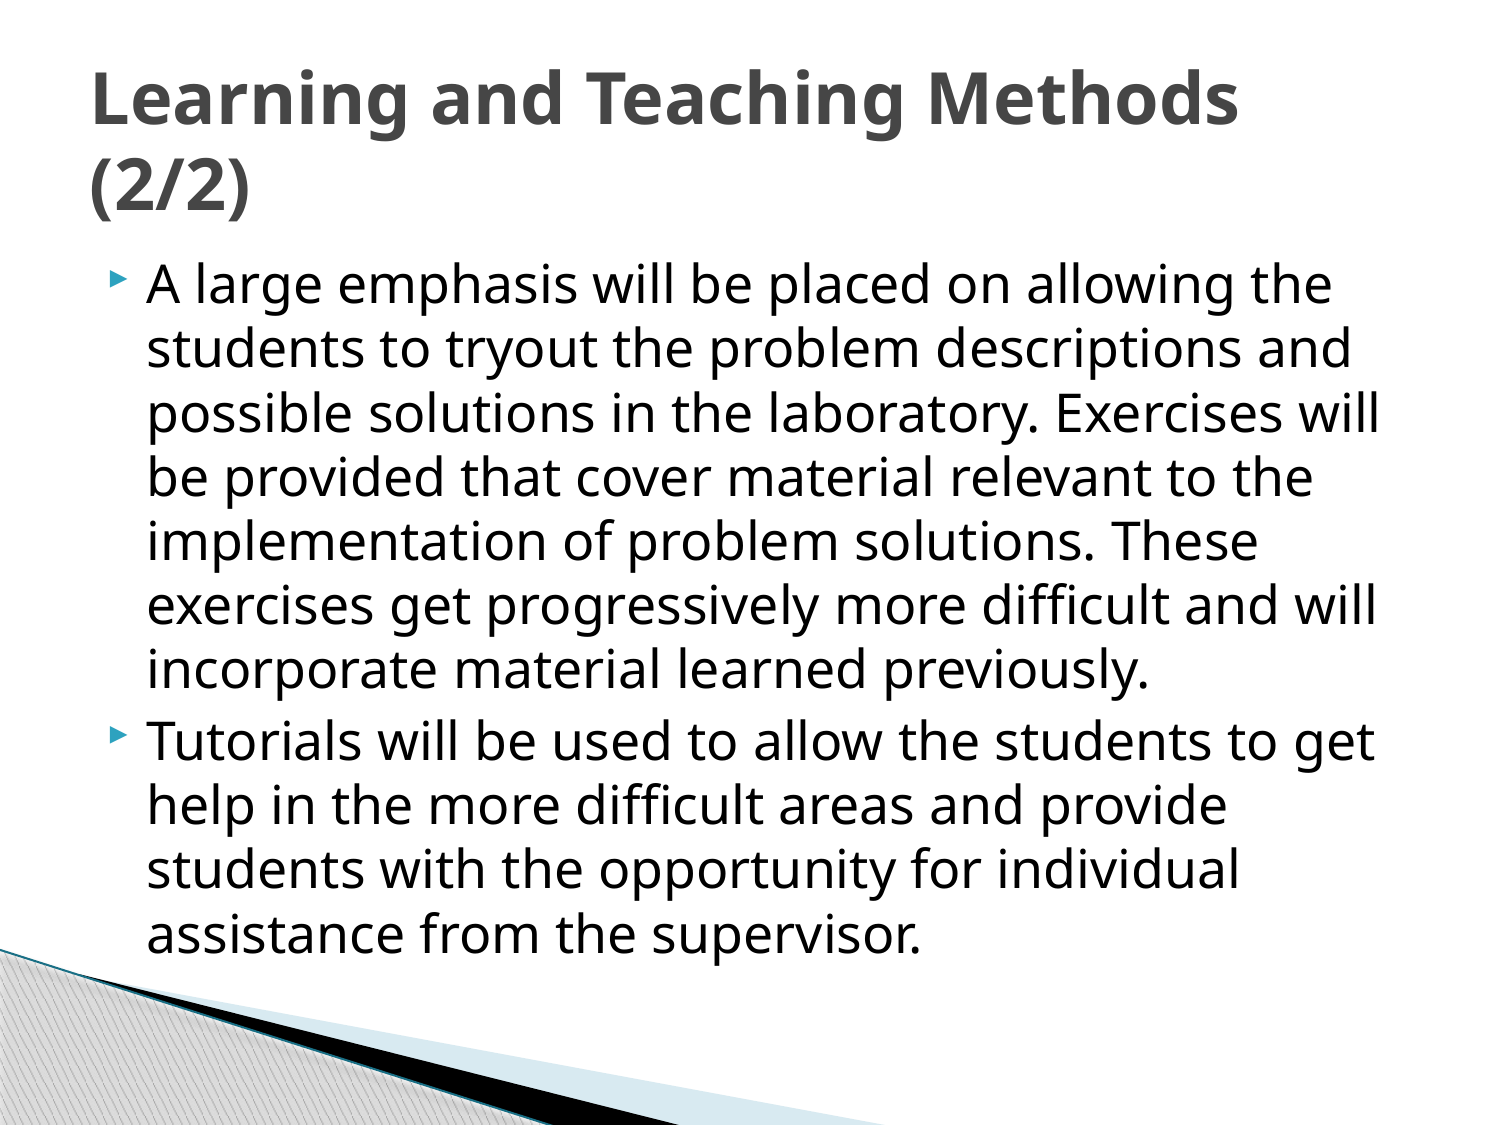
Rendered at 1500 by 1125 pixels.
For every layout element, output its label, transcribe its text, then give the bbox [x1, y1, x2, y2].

list A large emphasis will be placed on allowing the students to tryout the problem descriptions and possible solutions in the laboratory. Exercises will be provided that cover material relevant to the implementation of problem solutions. These exercises get progressively more difficult and will incorporate material learned previously. Tutorials will be used to allow the students to get help in the more difficult areas and provide students with the opportunity for individual assistance from the supervisor. [75, 243, 1425, 986]
title Learning and Teaching Methods (2/2) [75, 45, 1425, 233]
